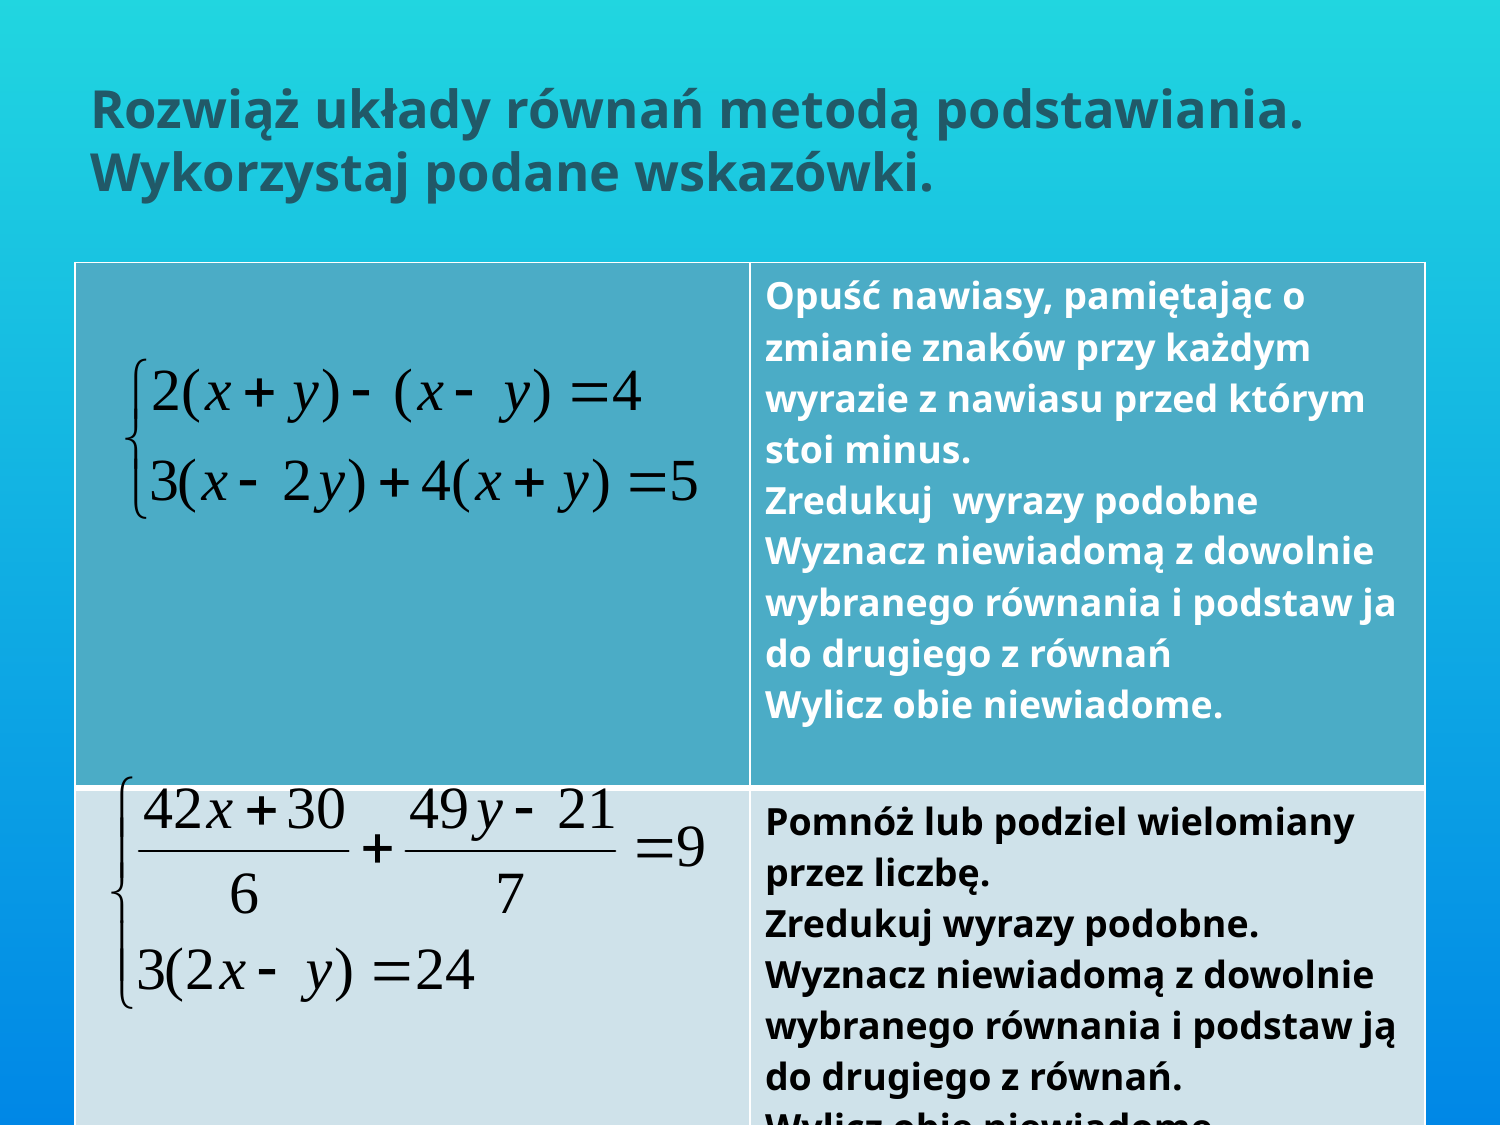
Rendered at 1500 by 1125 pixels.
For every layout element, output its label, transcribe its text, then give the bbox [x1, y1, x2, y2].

table_header Opuść nawiasy, pamiętając o zmianie znaków przy każdym wyrazie z nawiasu przed którym stoi minus. Zredukuj wyrazy podobne Wyznacz niewiadomą z dowolnie wybranego równania i podstaw ja do drugiego z równań Wylicz obie niewiadome. [751, 263, 1424, 785]
title Rozwiąż układy równań metodą podstawiania. Wykorzystaj podane wskazówki. [75, 45, 1425, 233]
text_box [111, 349, 711, 530]
table_cell [76, 791, 749, 1125]
table_header [76, 263, 749, 785]
table_cell Pomnóż lub podziel wielomiany przez liczbę. Zredukuj wyrazy podobne. Wyznacz niewiadomą z dowolnie wybranego równania i podstaw ją do drugiego z równań. Wylicz obie niewiadome. [751, 791, 1424, 1125]
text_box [98, 763, 714, 1024]
